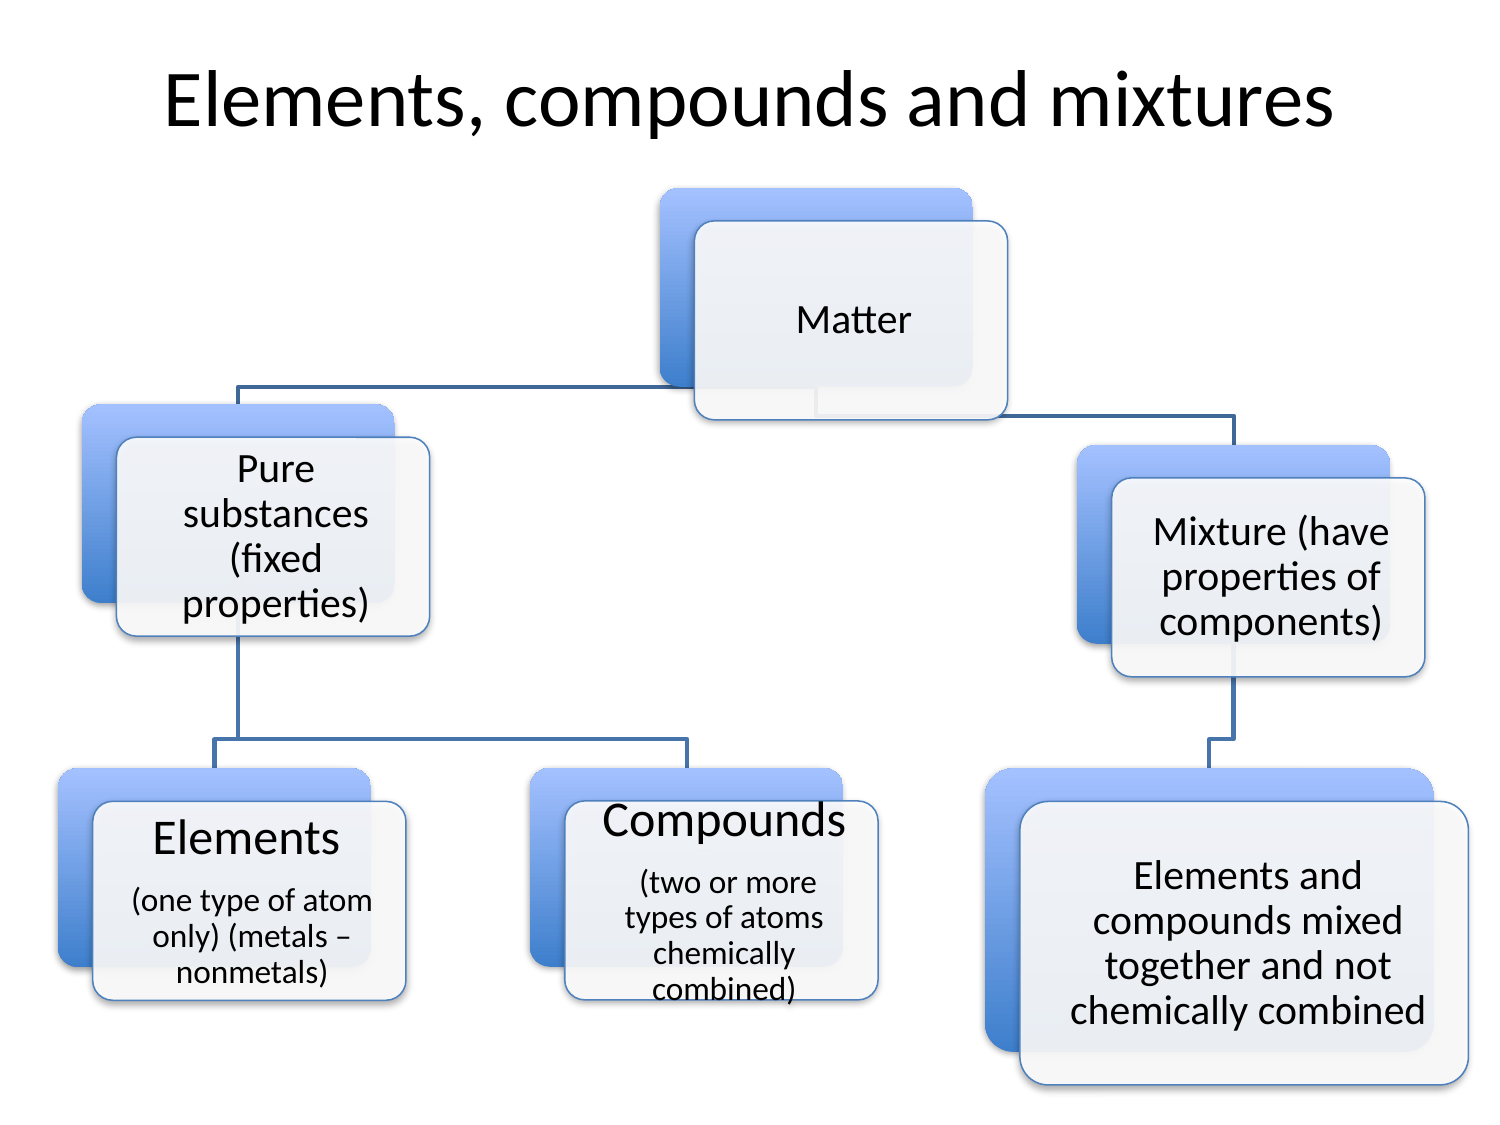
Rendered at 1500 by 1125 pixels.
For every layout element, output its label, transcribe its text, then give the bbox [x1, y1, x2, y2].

title Elements, compounds and mixtures [75, 0, 1425, 185]
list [74, 187, 1469, 1086]
